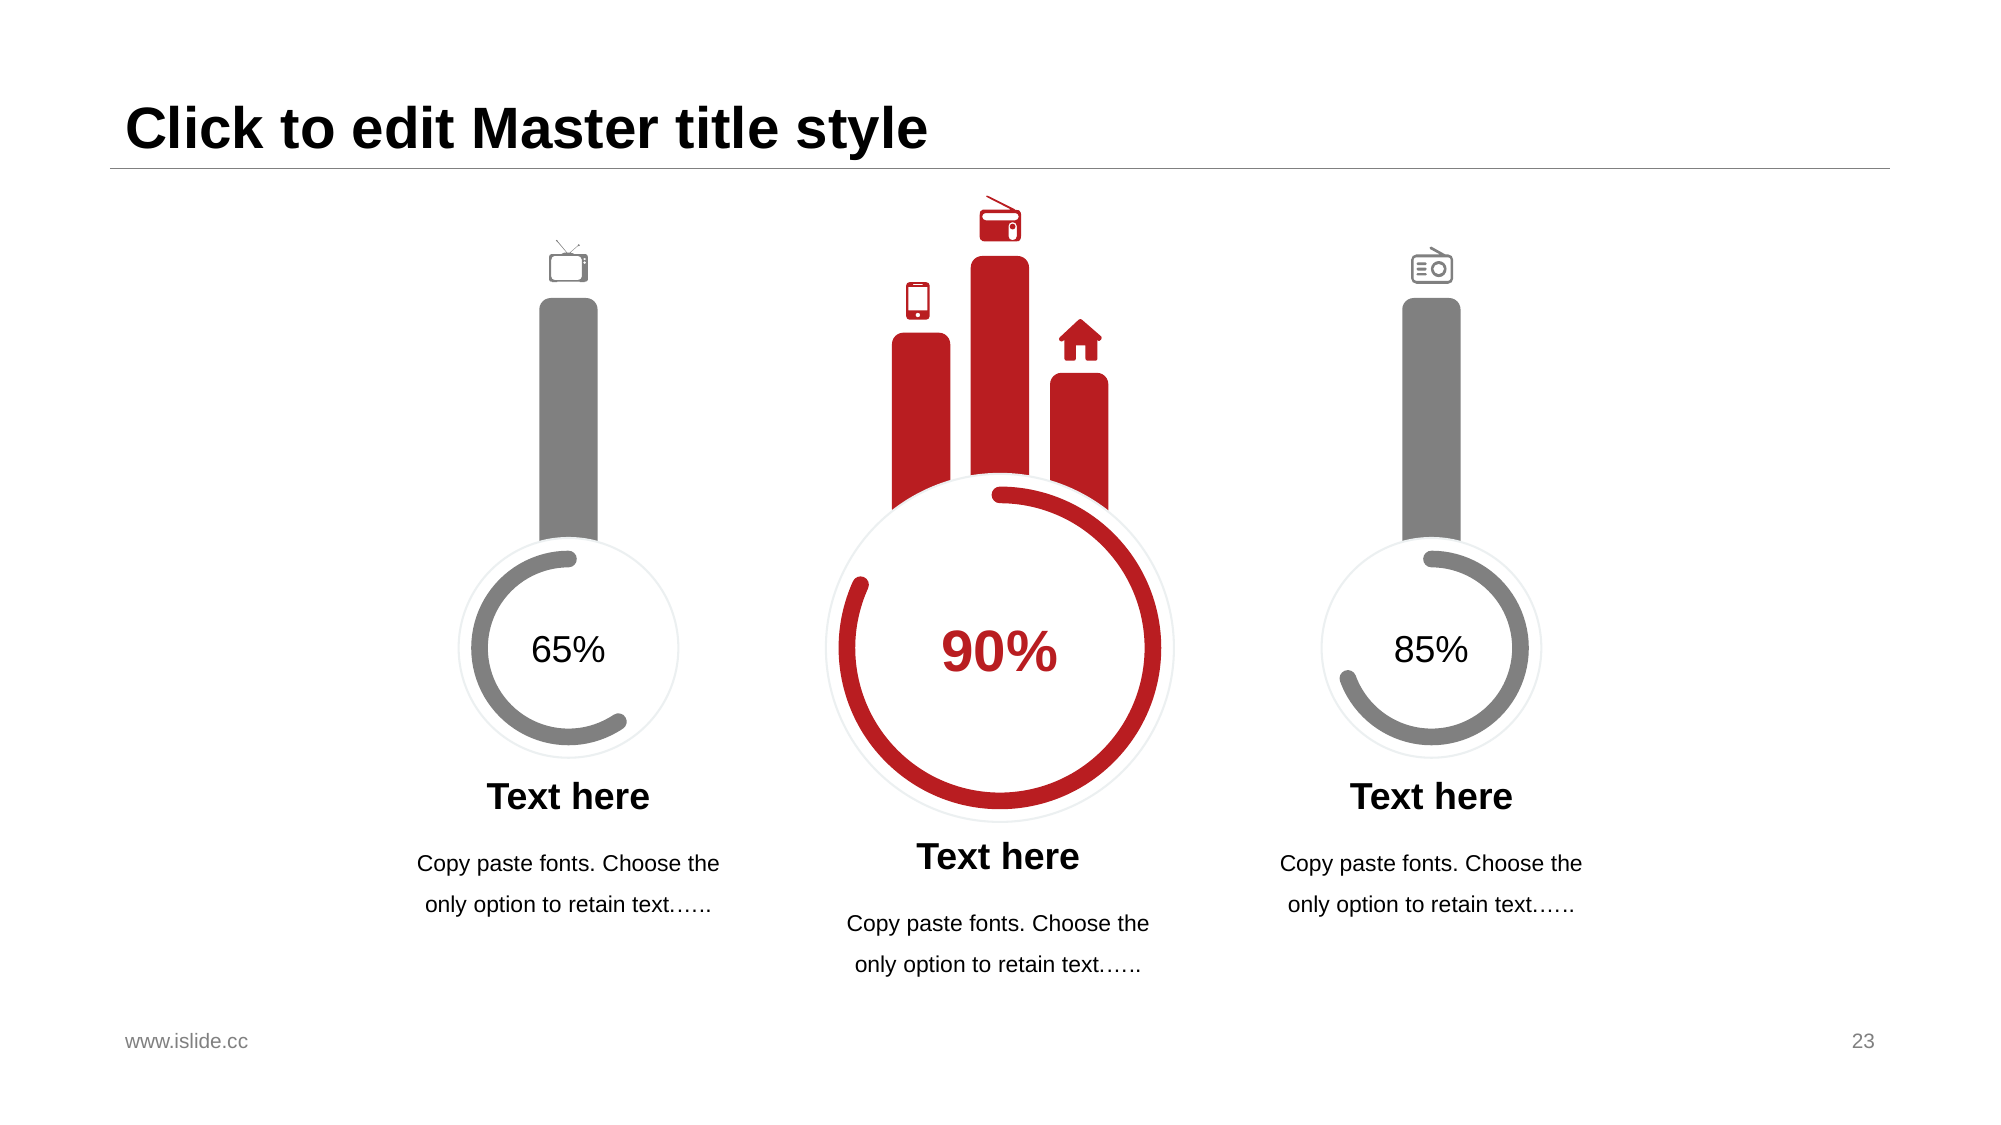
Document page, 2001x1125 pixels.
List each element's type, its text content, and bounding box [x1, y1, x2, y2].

footer www.islide.cc [109, 1023, 790, 1058]
slide_number 23 [1412, 1023, 1890, 1058]
title Click to edit Master title style [109, 0, 1890, 169]
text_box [392, 195, 1608, 1009]
